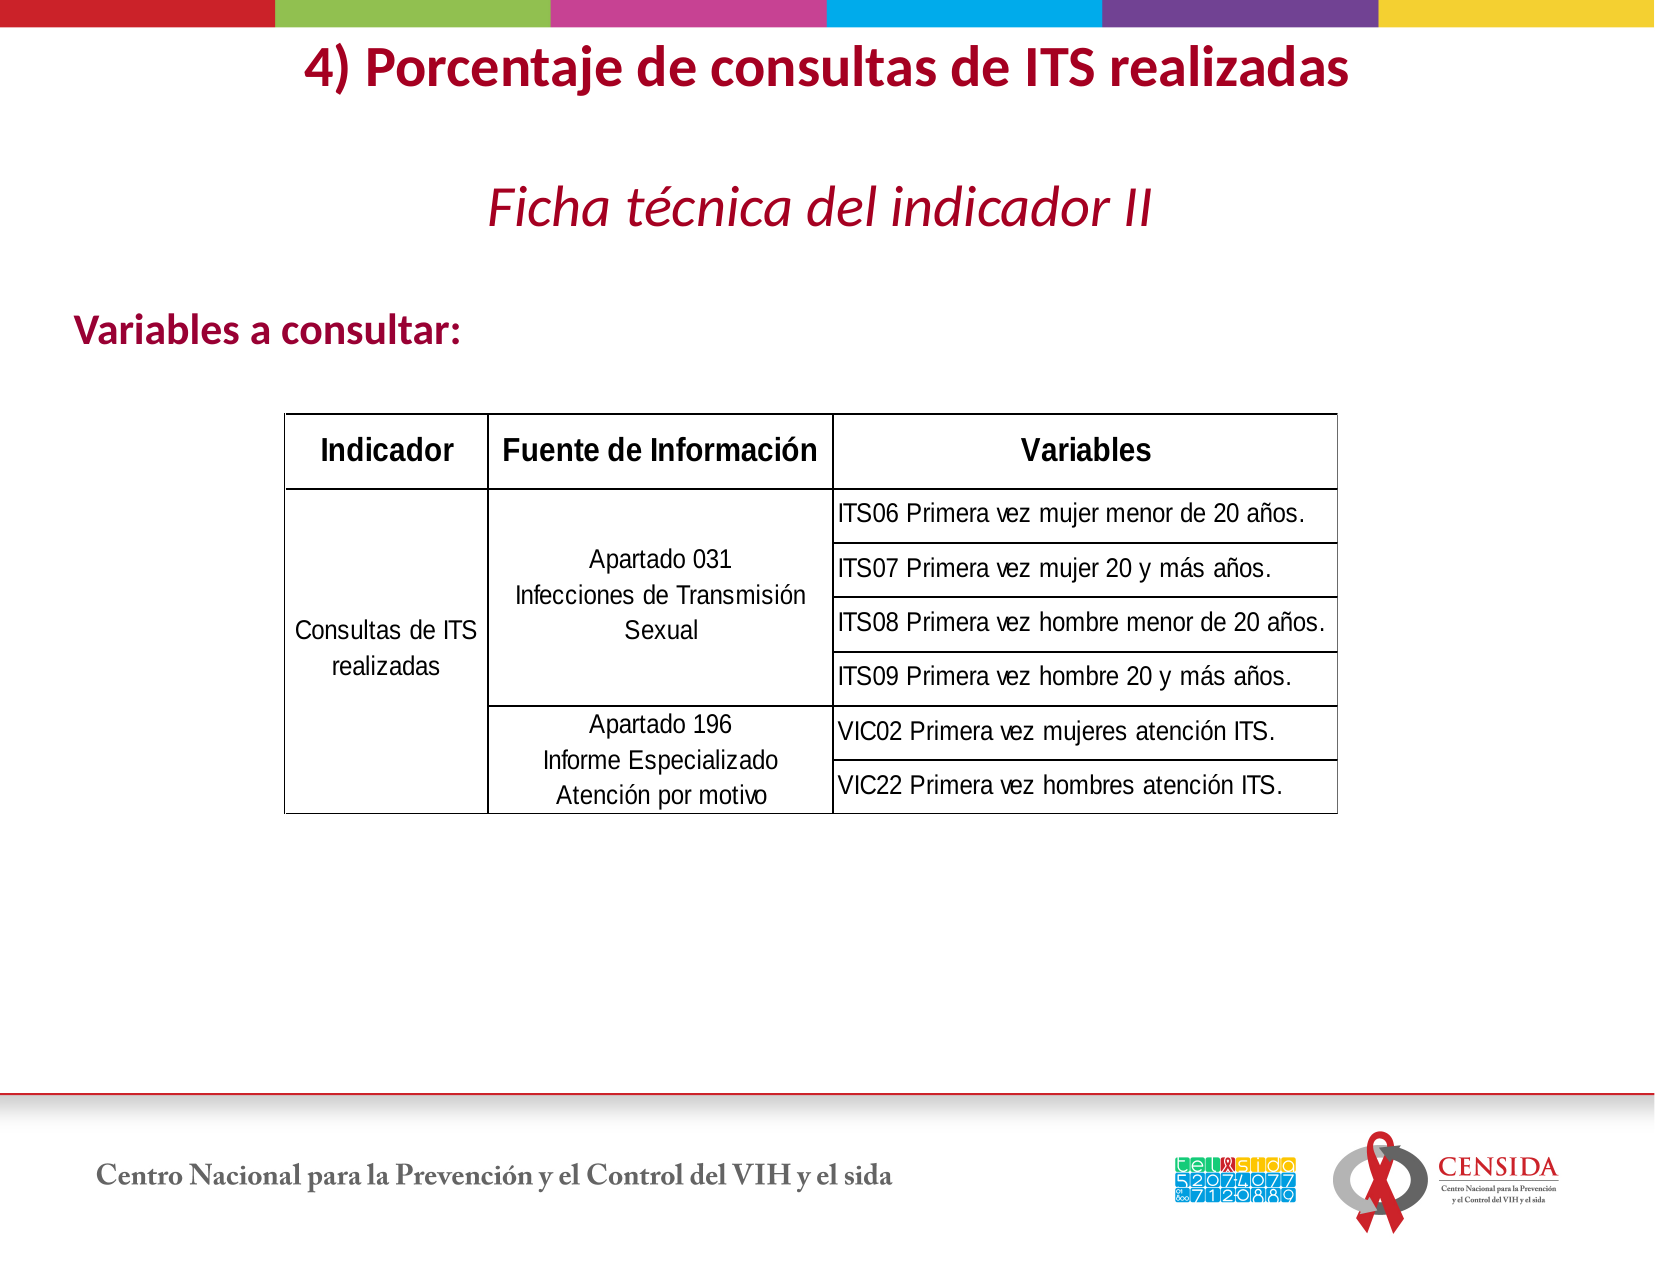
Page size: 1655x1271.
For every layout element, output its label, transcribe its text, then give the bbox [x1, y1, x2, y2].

text_box Variables a consultar: [56, 292, 1594, 677]
picture [0, 0, 826, 27]
text_box 4) Porcentaje de consultas de ITS realizadas Ficha técnica del indicador II [0, 27, 1655, 240]
picture [1103, 0, 1655, 27]
picture [0, 240, 1655, 1271]
